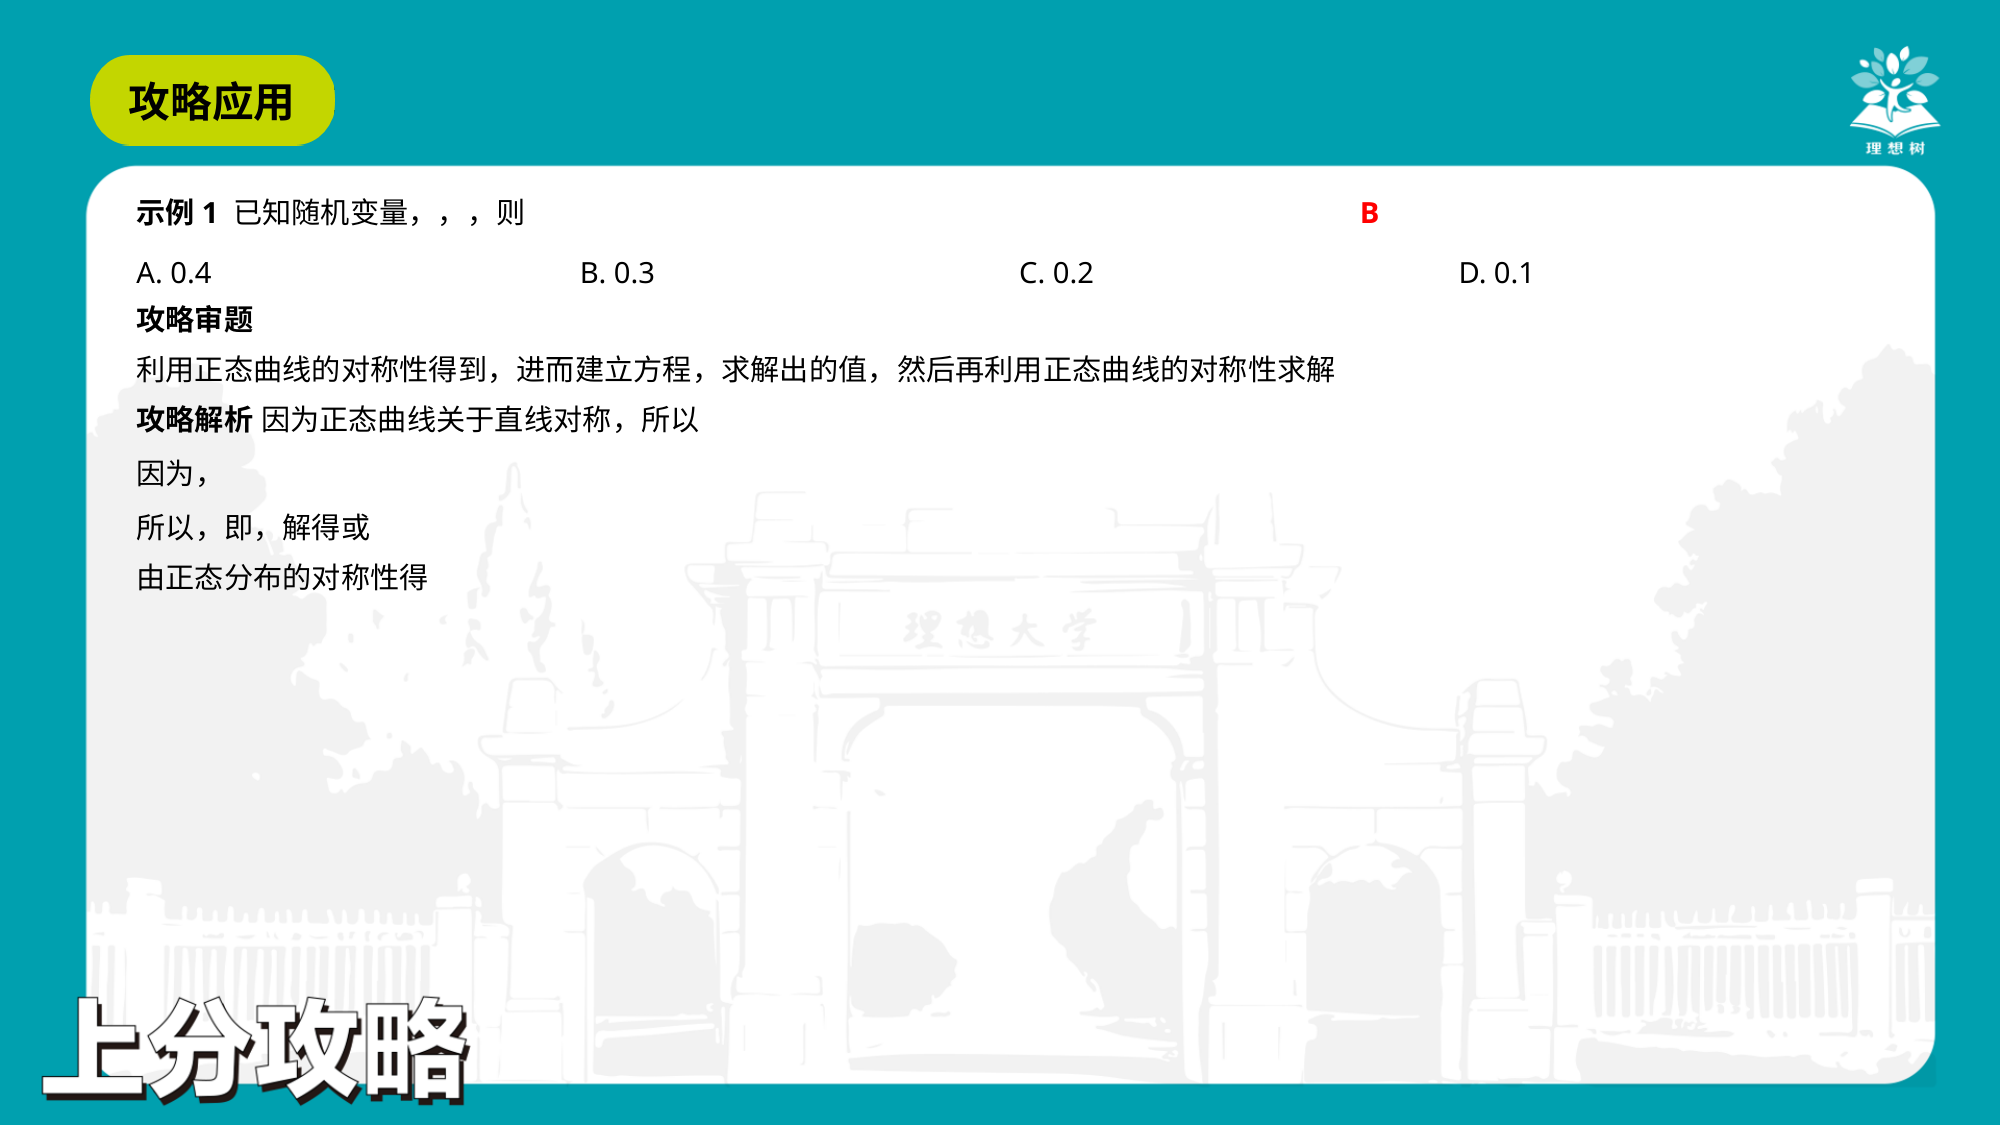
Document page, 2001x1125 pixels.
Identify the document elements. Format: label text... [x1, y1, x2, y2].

picture [0, 0, 2000, 1125]
text_box B [1352, 176, 1388, 223]
text_box A. 0.4 B. 0.3 C. 0.2 D. 0.1 [136, 224, 1865, 283]
